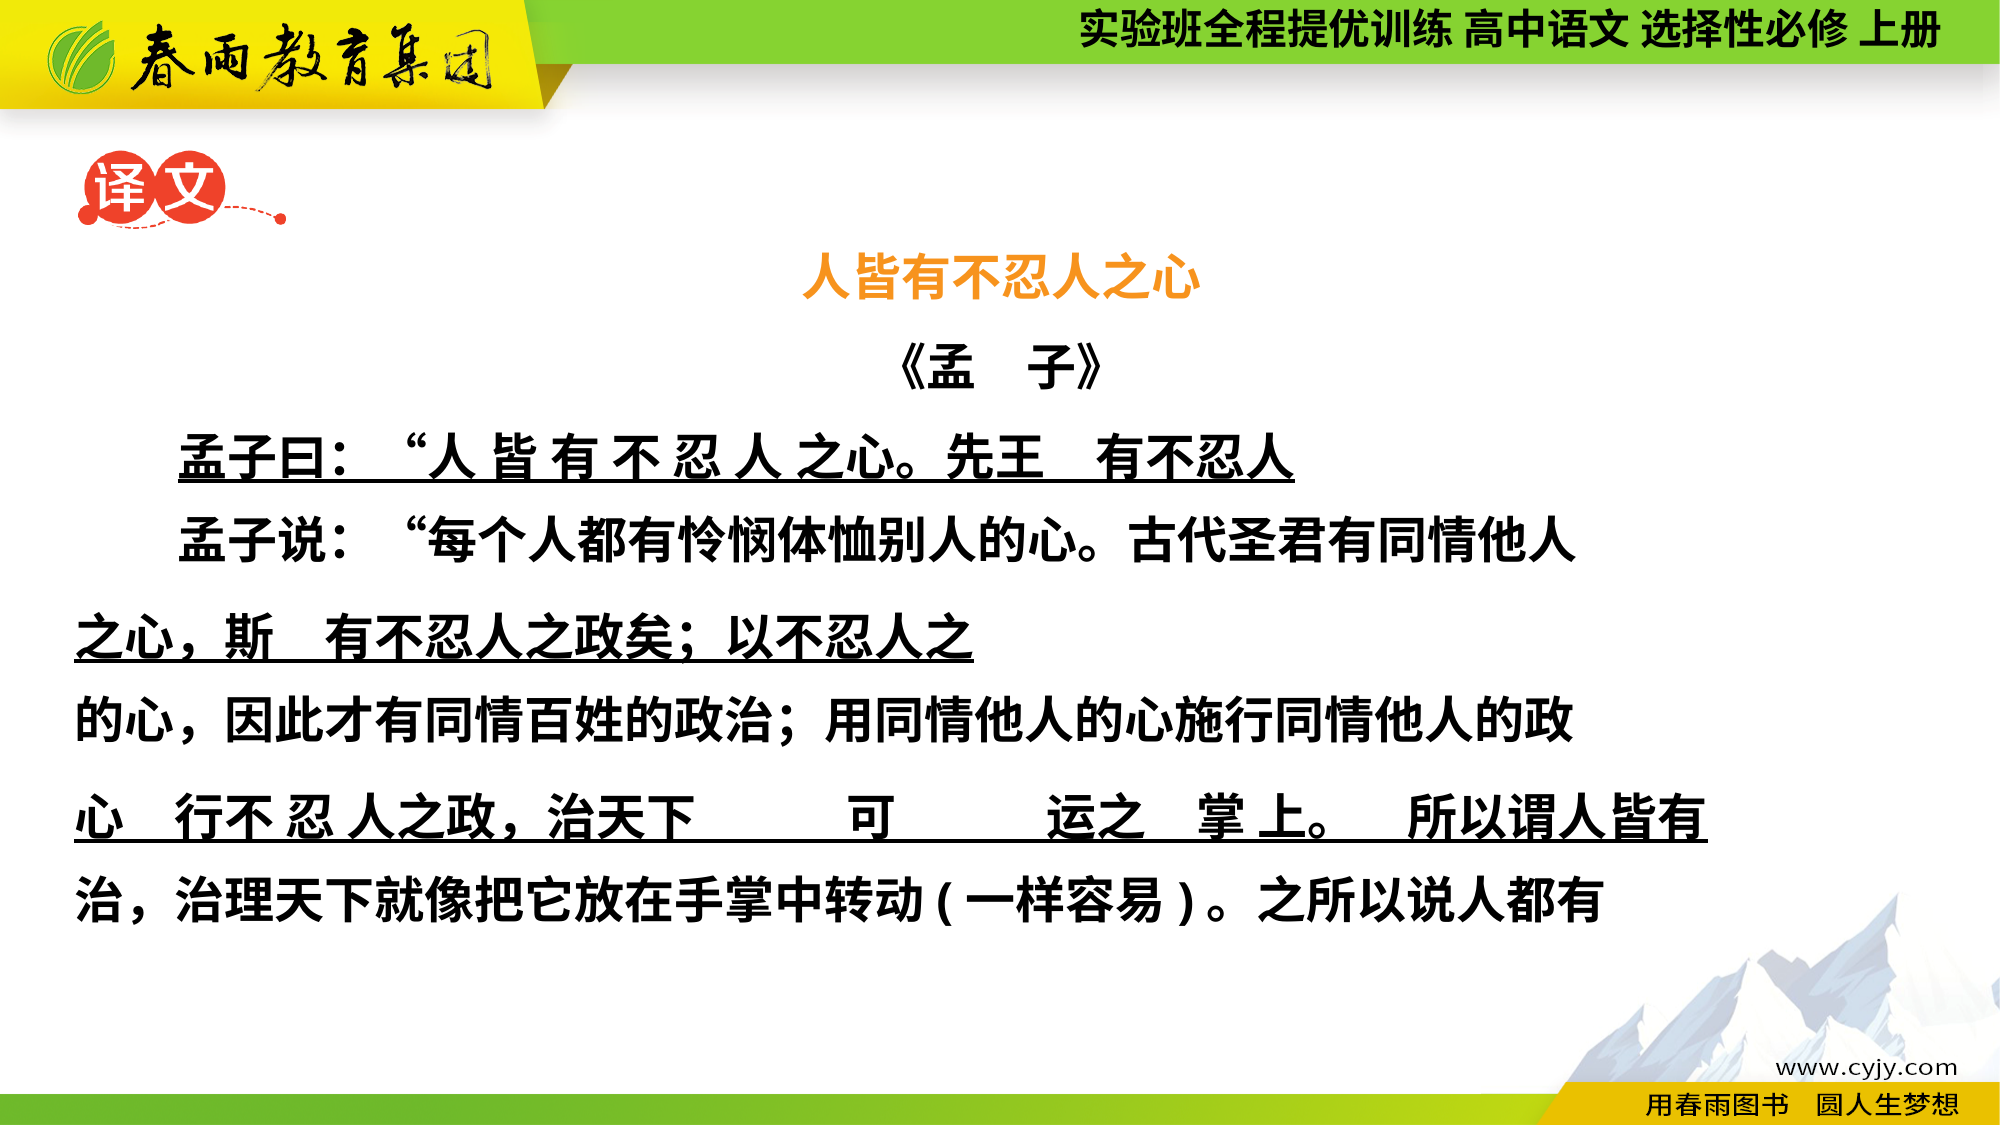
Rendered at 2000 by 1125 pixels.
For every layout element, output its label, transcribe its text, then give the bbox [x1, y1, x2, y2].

list 人皆有不忍人之心 《孟 子》 孟子曰：“人 皆 有 不 忍 人 之心。先王 有不忍人 之心，斯 有不忍人之政矣；以不忍人之 心 行不 忍 人之政，治天下 可 运之 掌 上。 所以谓人皆有 [59, 208, 1944, 470]
picture [0, 0, 2000, 1125]
text_box 孟子说：“每个人都有怜悯体恤别人的心。古代圣君有同情他人 的心，因此才有同情百姓的政治；用同情他人的心施行同情他人的政 治，治理天下就像把它放在手掌中转动(一样容易)。之所以说人都有 [59, 470, 1944, 936]
